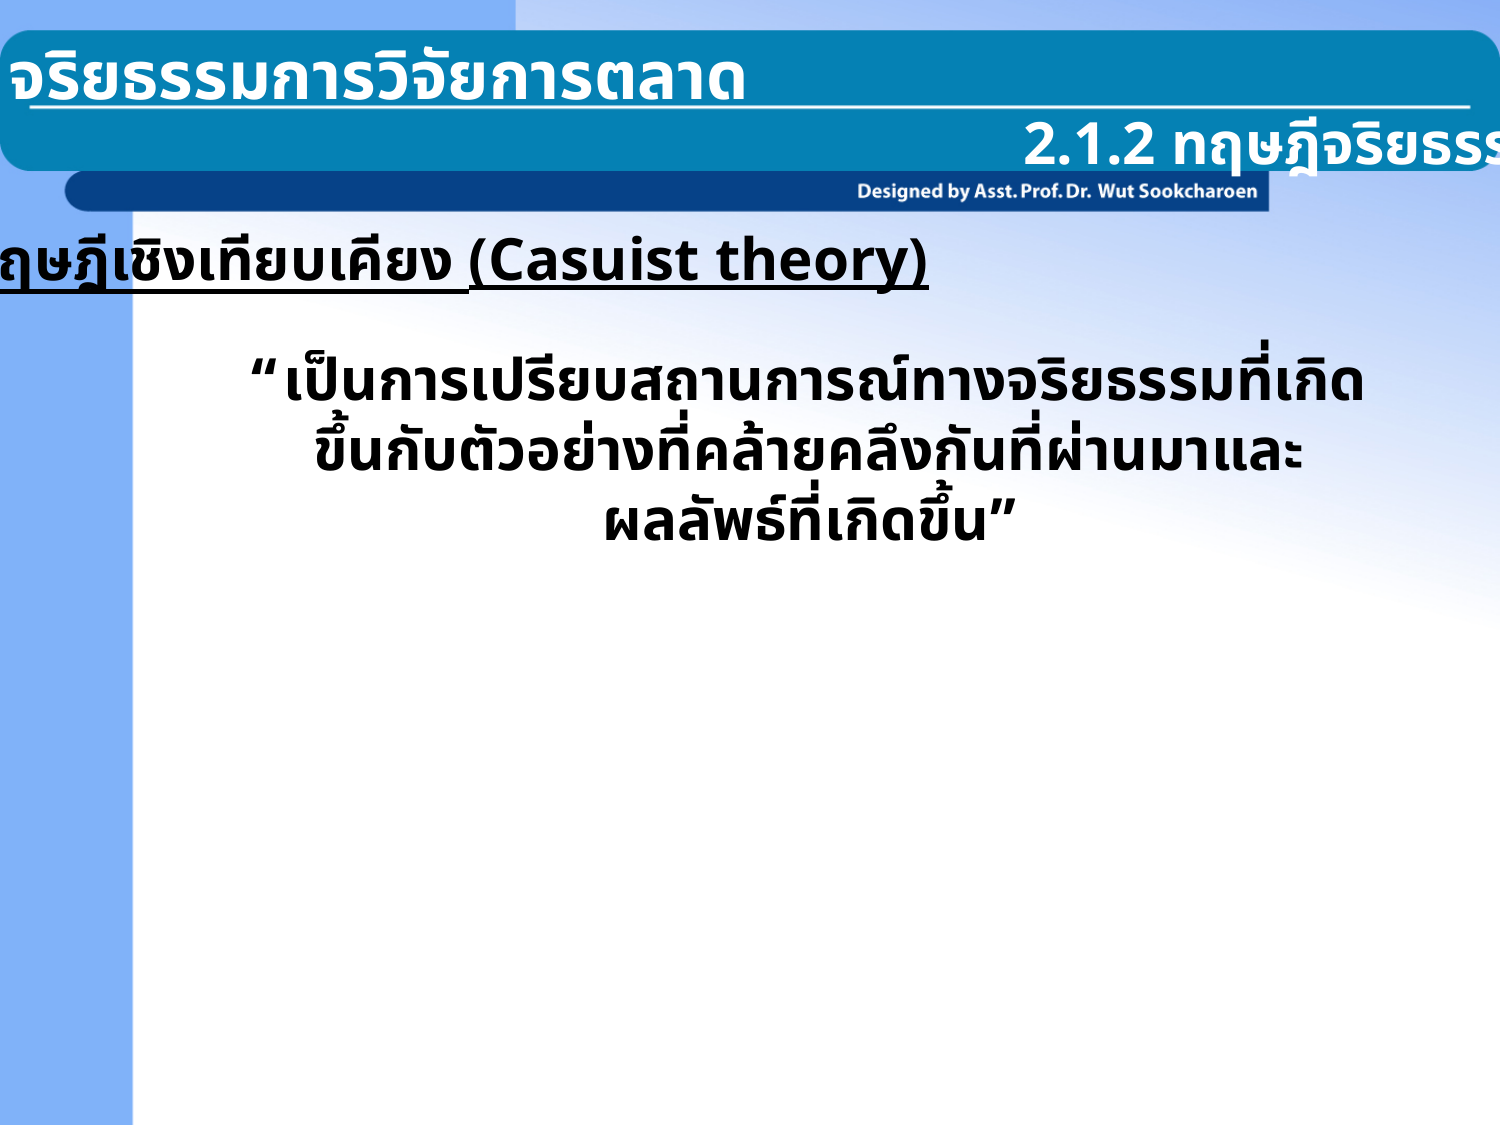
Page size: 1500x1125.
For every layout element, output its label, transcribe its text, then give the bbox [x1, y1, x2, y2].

text_box “เป็นการเปรียบสถานการณ์ทางจริยธรรมที่เกิดขึ้นกับตัวอย่างที่คล้ายคลึงกันที่ผ่านมาและผลลัพธ์ที่เกิดขึ้น” [230, 334, 1388, 560]
text_box 2.1 จริยธรรมการวิจัยการตลาด [0, 25, 765, 121]
picture [0, 149, 1500, 1125]
text_box 2.1.2 ทฤษฎีจริยธรรม [1008, 98, 1500, 184]
picture [0, 0, 1500, 53]
text_box ทฤษฎีเชิงเทียบเคียง (Casuist theory) [0, 215, 944, 300]
